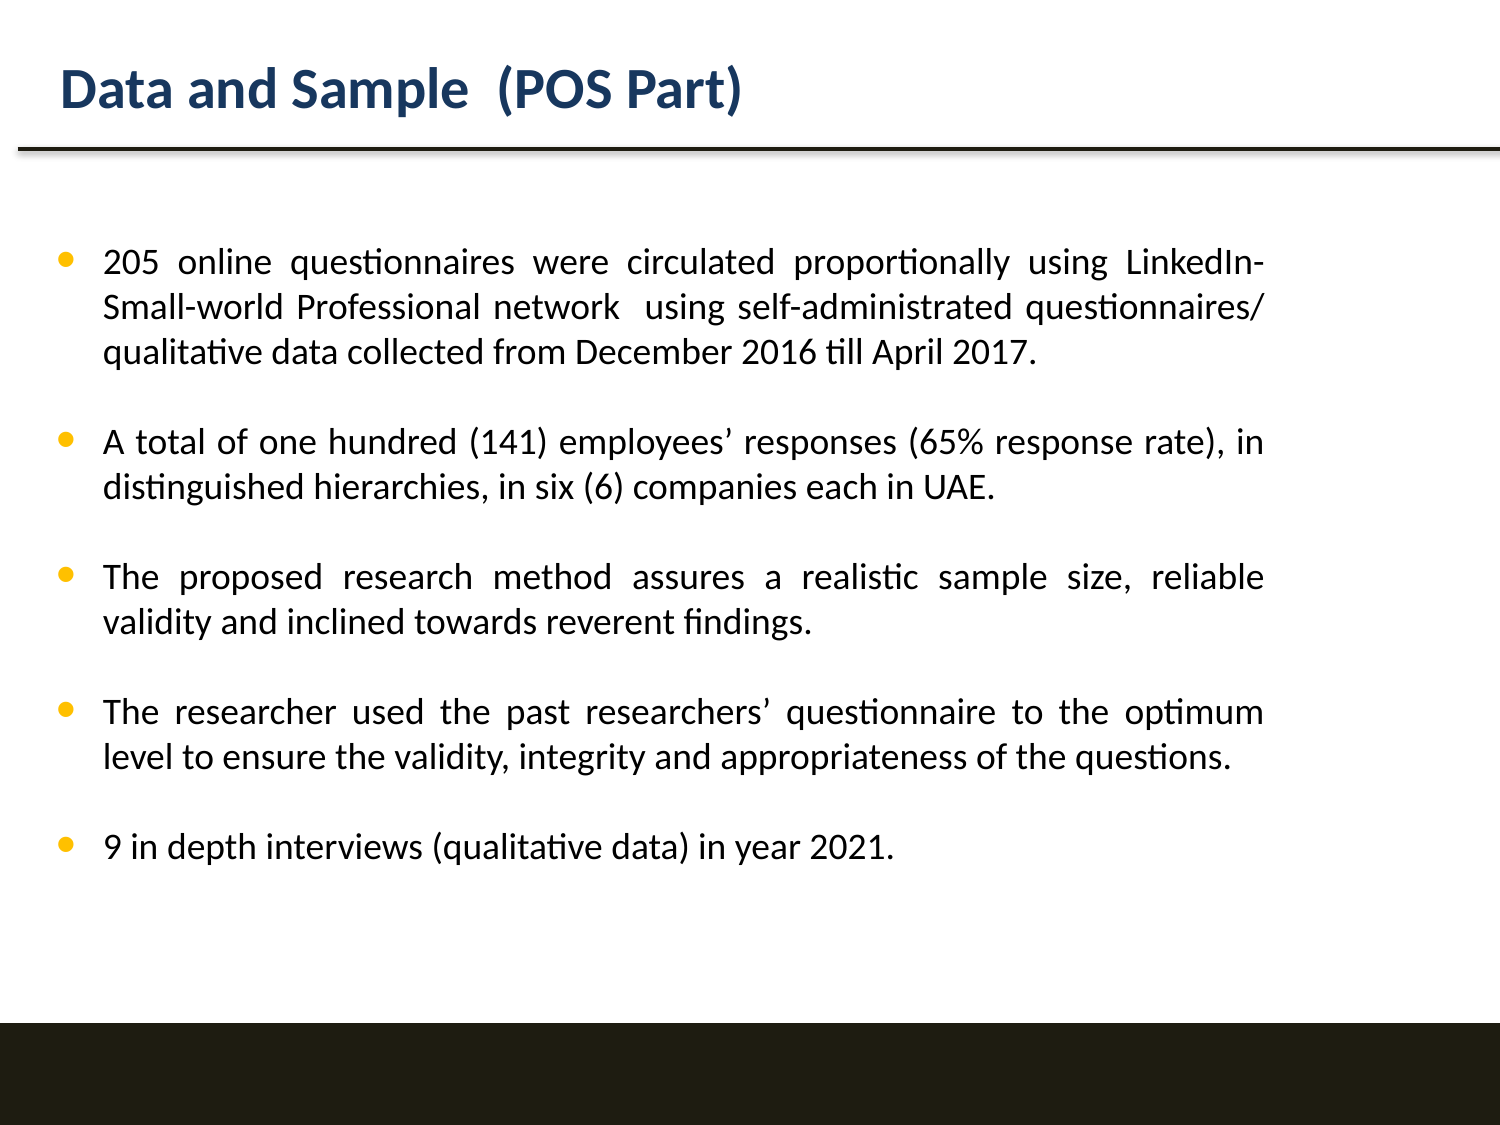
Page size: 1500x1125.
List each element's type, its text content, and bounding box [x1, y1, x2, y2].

text_box [0, 1021, 1500, 1125]
text_box 205 online questionnaires were circulated proportionally using LinkedIn- Small-world Professional network using self-administrated questionnaires/ qualitative data collected from December 2016 till April 2017. A total of one hundred (141) employees’ responses (65% response rate), in distinguished hierarchies, in six (6) companies each in UAE. The proposed research method assures a realistic sample size, reliable validity and inclined towards reverent findings. The researcher used the past researchers’ questionnaire to the optimum level to ensure the validity, integrity and appropriateness of the questions. 9 in depth interviews (qualitative data) in year 2021. [41, 184, 1281, 920]
text_box Data and Sample (POS Part) [45, 42, 998, 128]
text_box [47, 232, 1453, 991]
